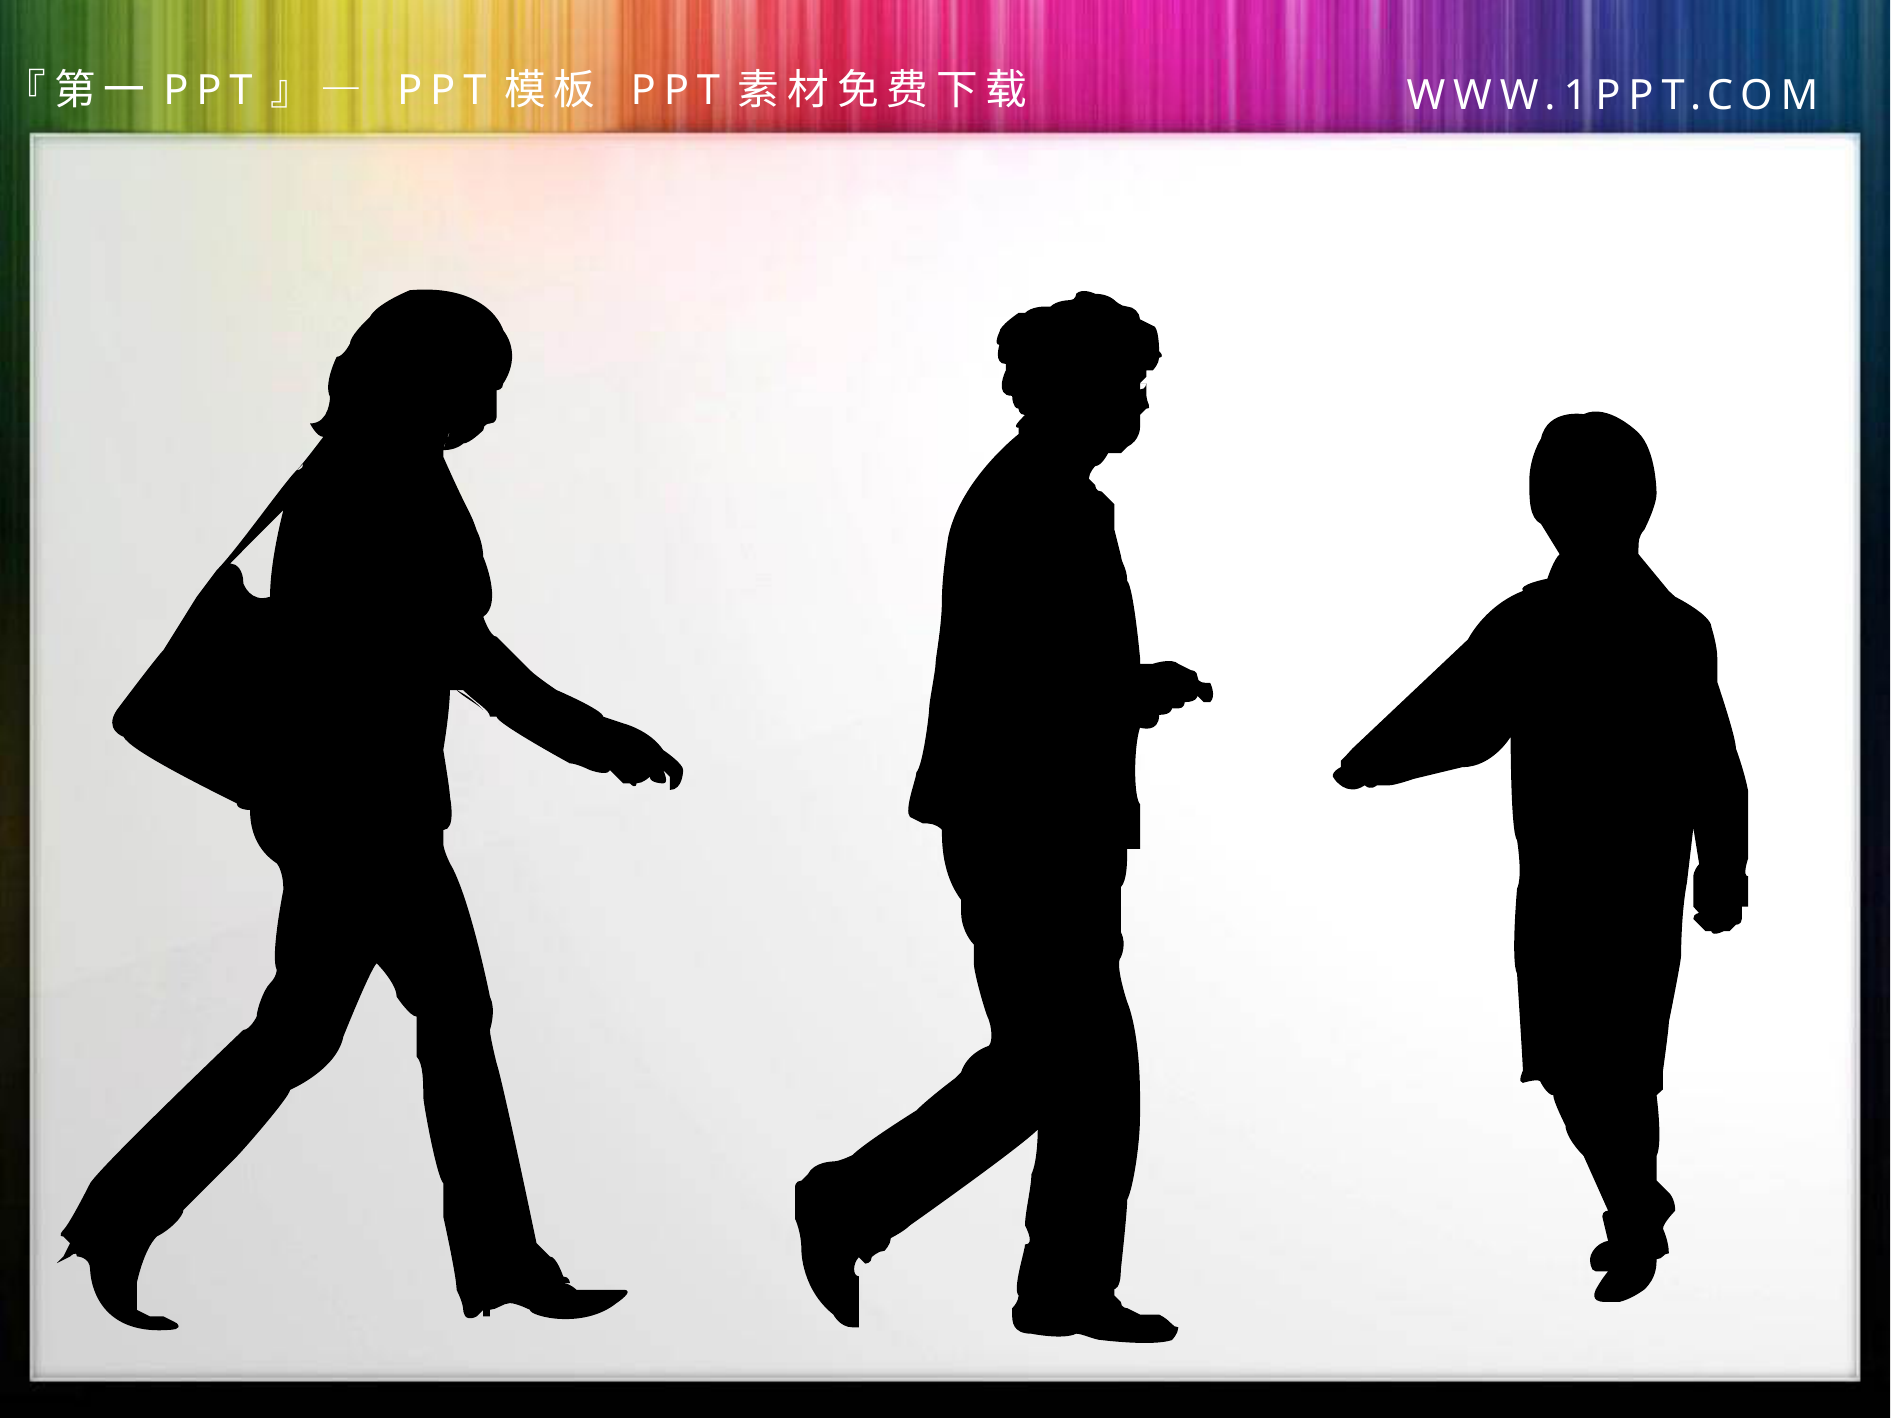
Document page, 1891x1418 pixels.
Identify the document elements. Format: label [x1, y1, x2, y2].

text_box [795, 290, 1214, 1343]
picture [0, 0, 1891, 1418]
text_box [56, 289, 684, 1331]
